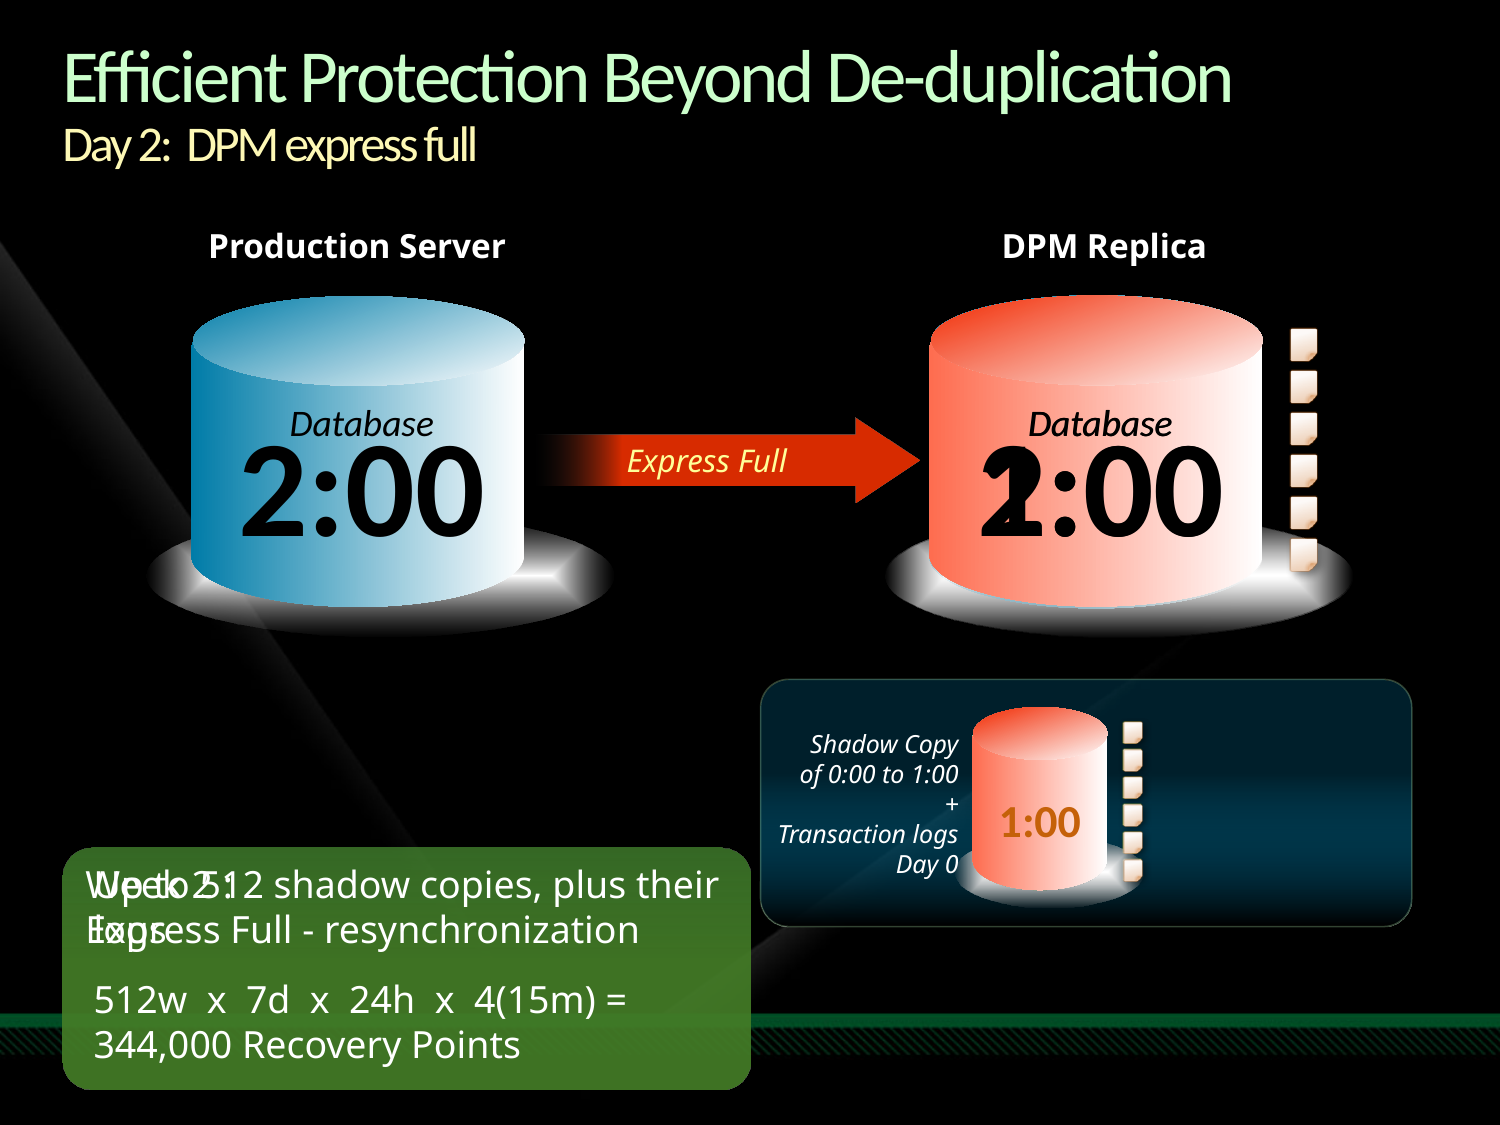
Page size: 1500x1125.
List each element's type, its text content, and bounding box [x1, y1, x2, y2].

text_box [74, 847, 738, 853]
title Efficient Protection Beyond De-duplication Day 2: DPM express full [62, 37, 1438, 147]
text_box [760, 679, 1412, 927]
text_box Up to 512 shadow copies, plus their logs 512w x 7d x 24h x 4(15m) = 344,000 Recovery Points [78, 853, 755, 1074]
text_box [1289, 327, 1318, 572]
text_box Week 2 : Express Full - resynchronization [70, 853, 78, 959]
text_box Express Full [619, 417, 878, 503]
text_box [62, 856, 747, 1090]
text_box Production Server [193, 217, 522, 273]
text_box Shadow Copy of 0:00 to 1:00 + Transaction logs Day 0 [762, 721, 947, 887]
text_box DPM Replica [986, 217, 1223, 273]
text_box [954, 706, 1144, 908]
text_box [146, 295, 614, 637]
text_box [884, 295, 1353, 637]
picture [0, 0, 1500, 1125]
